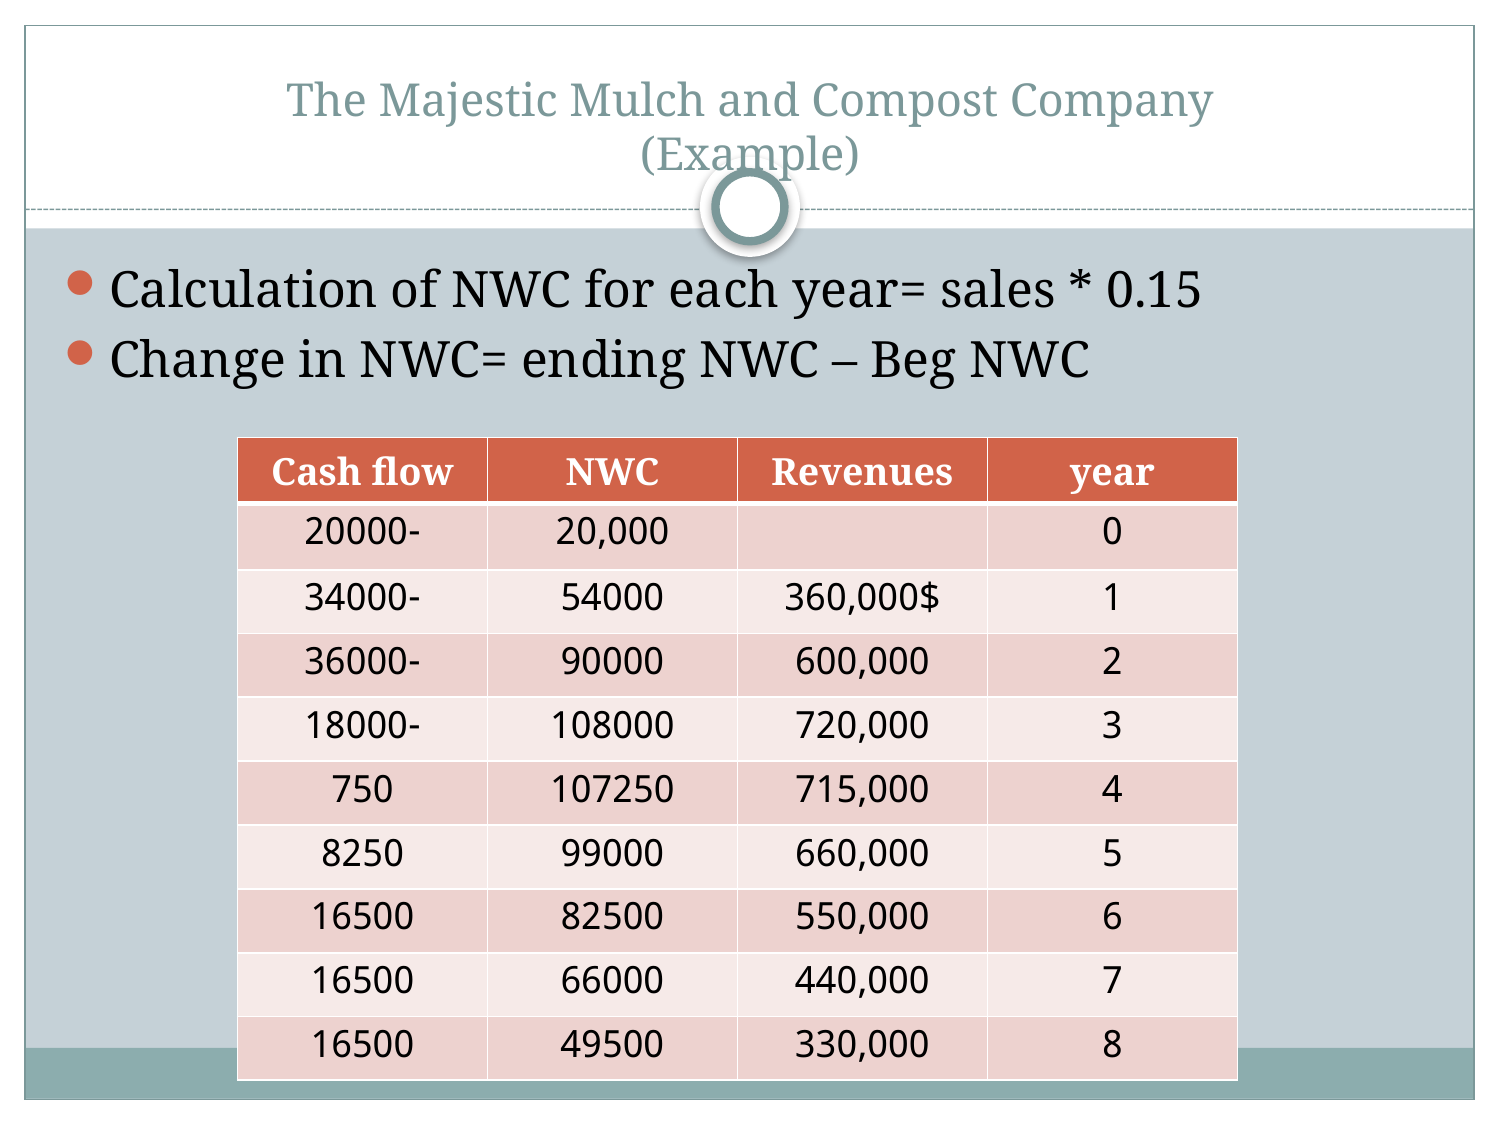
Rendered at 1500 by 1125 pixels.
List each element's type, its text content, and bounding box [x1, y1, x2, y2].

table_header year [988, 438, 1237, 501]
table_header Revenues [738, 438, 987, 501]
table_cell 1 [988, 571, 1237, 633]
table_cell 54000 [488, 571, 737, 633]
table_cell 107250 [488, 762, 737, 824]
table_cell 99000 [488, 826, 737, 888]
table_cell 20,000 [488, 506, 737, 569]
list Calculation of NWC for each year= sales * 0.15 Change in NWC= ending NWC – Beg NWC [49, 250, 1445, 1001]
table_header Cash flow [238, 438, 487, 501]
table_cell -34000 [238, 571, 487, 633]
table_cell 16500 [238, 890, 487, 952]
table_header NWC [488, 438, 737, 501]
table_cell 108000 [488, 698, 737, 760]
table_cell 66000 [488, 954, 737, 1016]
table_cell 49500 [488, 1017, 737, 1079]
table_cell 16500 [238, 954, 487, 1016]
table_cell 330,000 [738, 1017, 987, 1079]
table_cell 715,000 [738, 762, 987, 824]
table_cell 6 [988, 890, 1237, 952]
table_cell -18000 [238, 698, 487, 760]
table_cell 550,000 [738, 890, 987, 952]
table_cell 8 [988, 1017, 1237, 1079]
title The Majestic Mulch and Compost Company (Example) [50, 62, 1450, 187]
table_cell 3 [988, 698, 1237, 760]
table_cell -20000 [238, 506, 487, 569]
table_cell 90000 [488, 634, 737, 696]
table_cell 660,000 [738, 826, 987, 888]
table_cell -36000 [238, 634, 487, 696]
table_cell 5 [988, 826, 1237, 888]
table_cell 360,000$ [738, 571, 987, 633]
table_cell [738, 506, 987, 569]
table_cell 600,000 [738, 634, 987, 696]
table_cell 2 [988, 634, 1237, 696]
table_cell 4 [988, 762, 1237, 824]
table_cell 750 [238, 762, 487, 824]
table_cell 7 [988, 954, 1237, 1016]
table_cell 82500 [488, 890, 737, 952]
table_cell 440,000 [738, 954, 987, 1016]
table_cell 720,000 [738, 698, 987, 760]
table_cell 0 [988, 506, 1237, 569]
table_cell 16500 [238, 1017, 487, 1079]
table_cell 8250 [238, 826, 487, 888]
